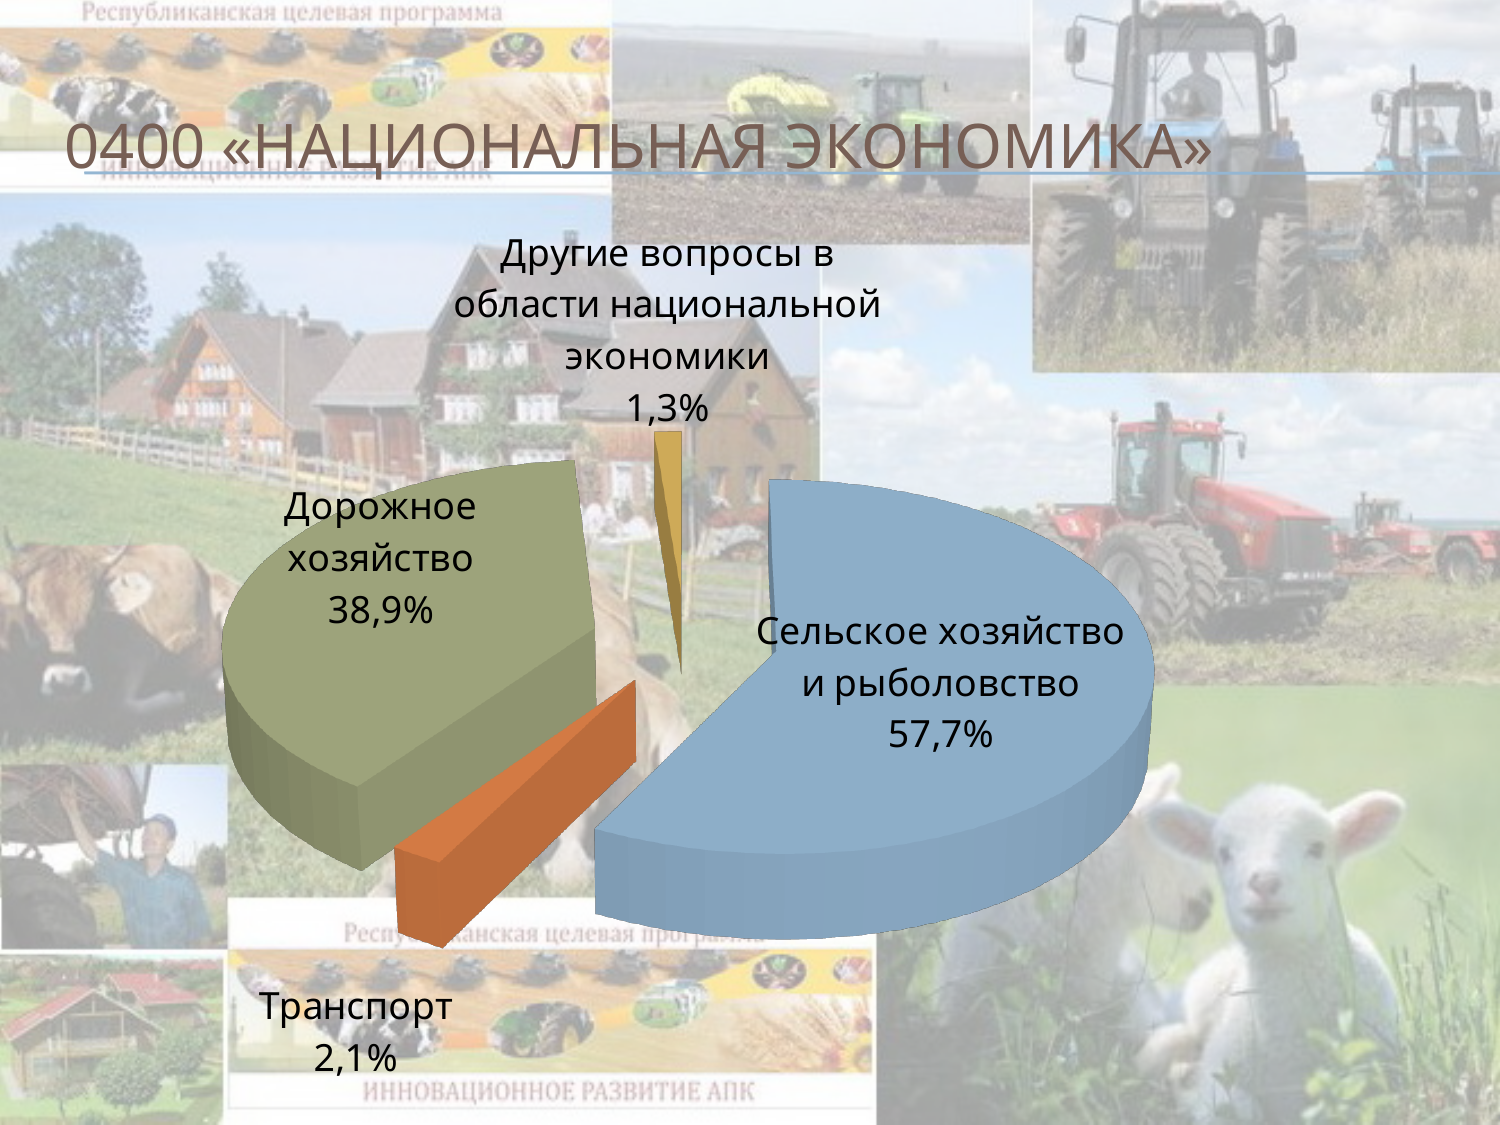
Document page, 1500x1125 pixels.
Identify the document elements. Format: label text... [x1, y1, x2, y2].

chart [40, 207, 1500, 1083]
title 0400 «Национальная экономика» [50, 75, 1475, 206]
